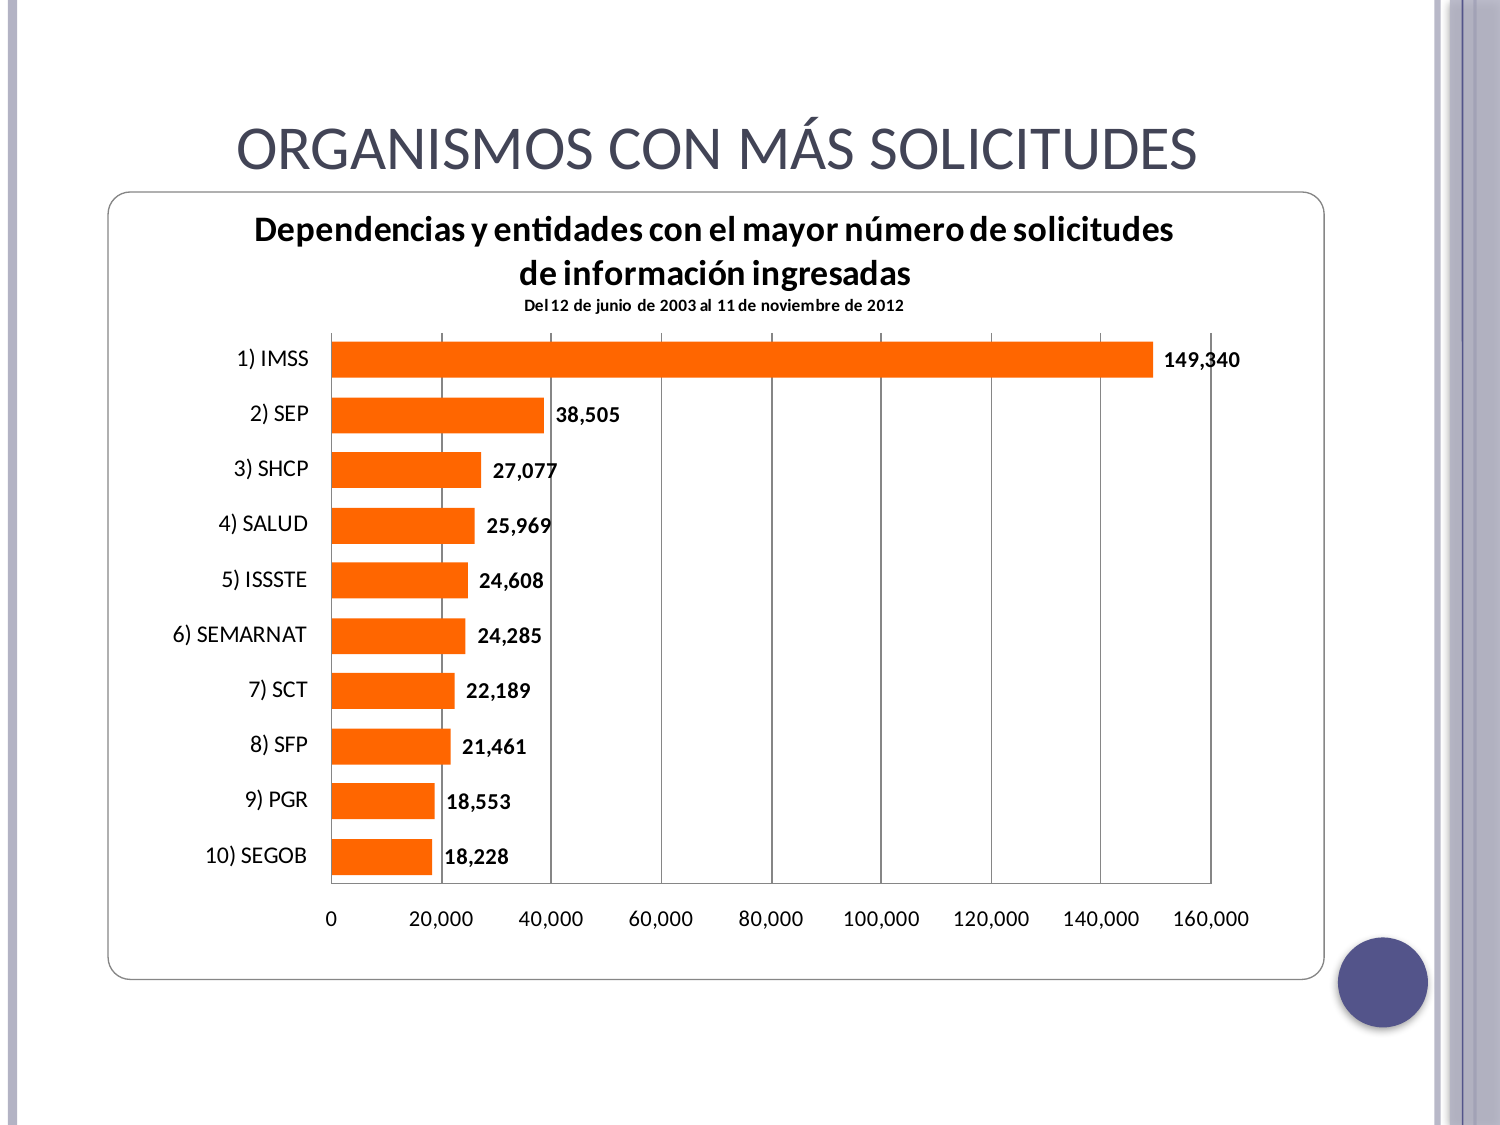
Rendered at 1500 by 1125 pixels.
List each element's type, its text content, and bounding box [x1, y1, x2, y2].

picture [105, 189, 1326, 981]
title ORGANISMOS CON MÁS SOLICITUDES [105, 70, 1331, 190]
